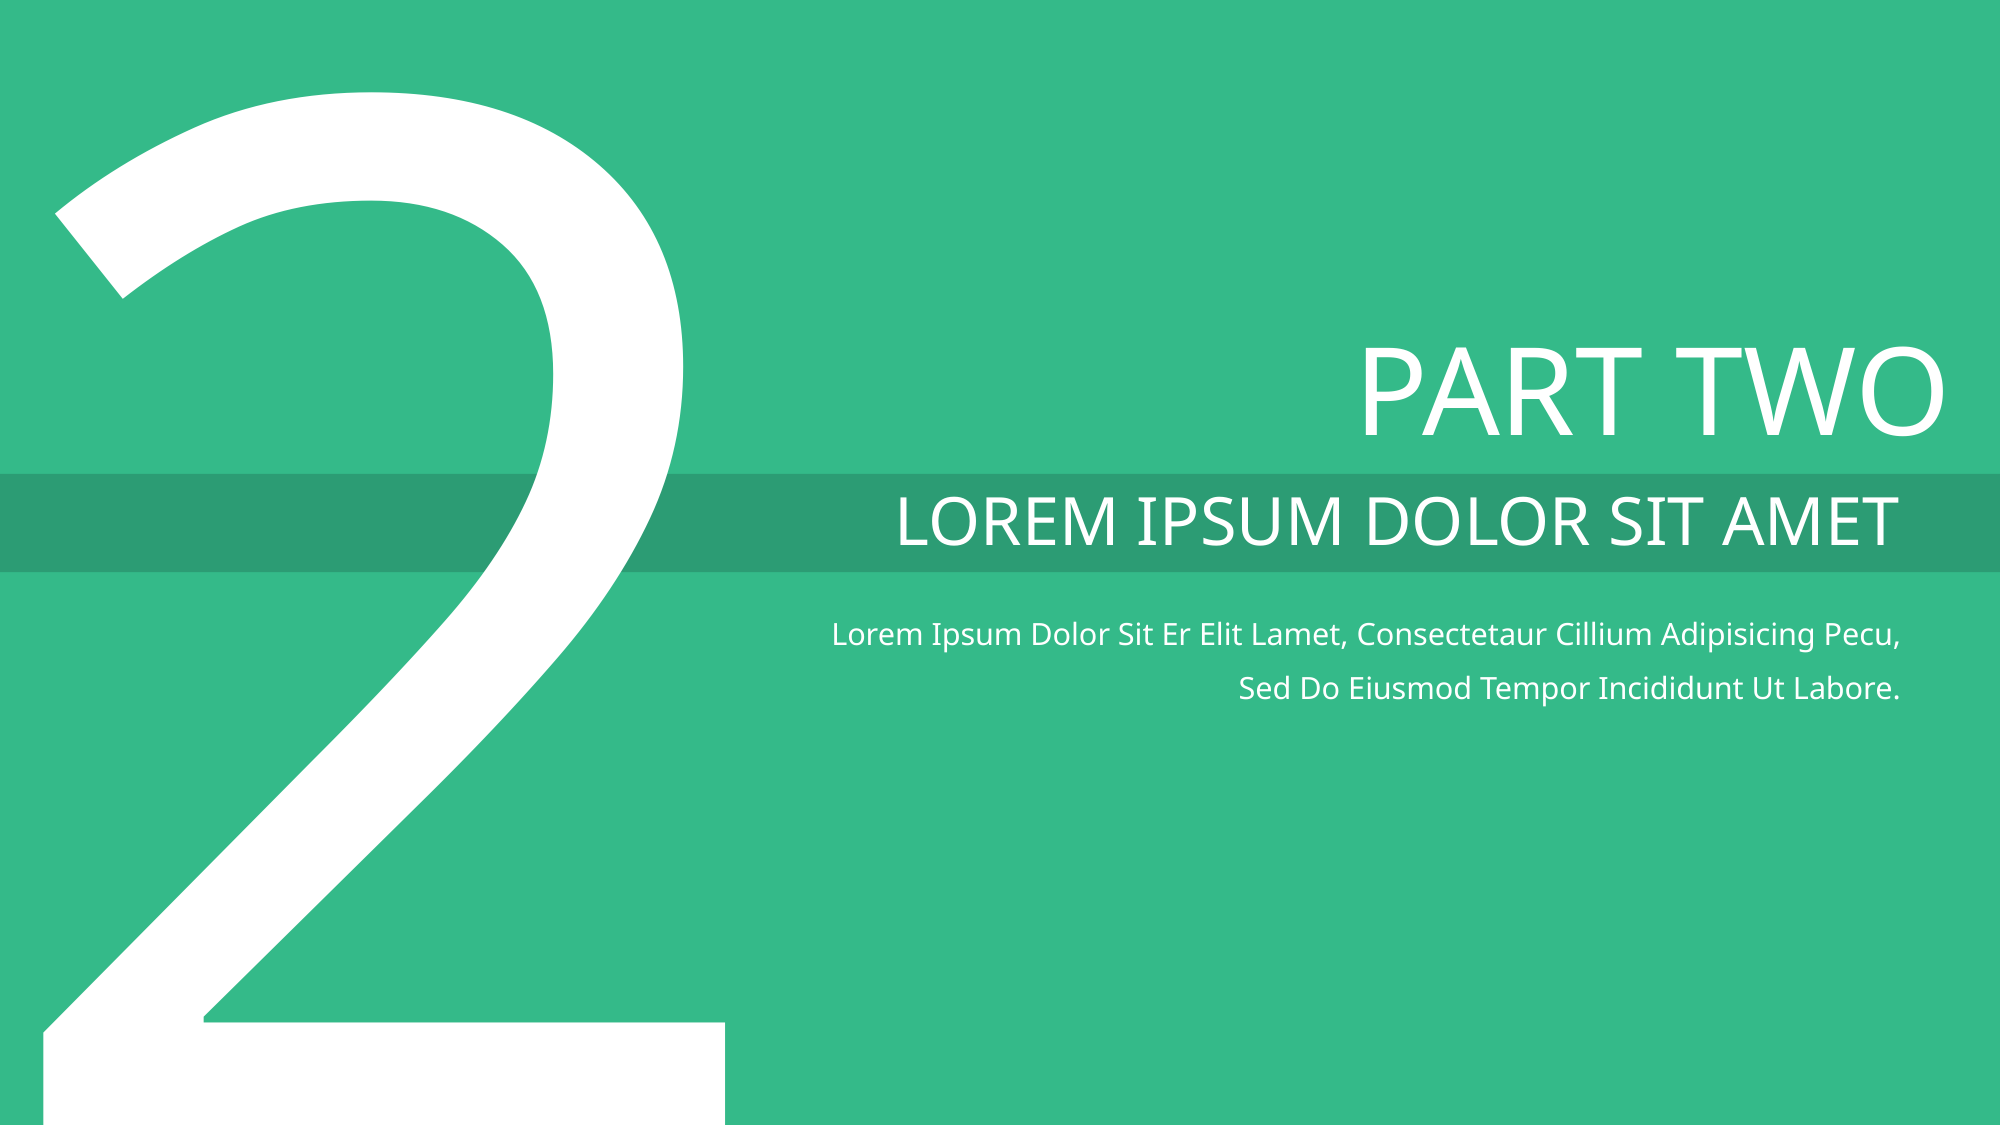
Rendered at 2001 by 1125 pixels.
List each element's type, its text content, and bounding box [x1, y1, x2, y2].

text_box [815, 473, 2000, 573]
text_box PART TWO [1339, 305, 1967, 467]
text_box 2 [0, 0, 815, 1125]
text_box Lorem Ipsum Dolor Sit Er Elit Lamet, Consectetaur Cillium Adipisicing Pecu, Sed Do Eiusmod Tempor Incididunt Ut Labore. [815, 588, 1916, 714]
text_box LOREM IPSUM DOLOR SIT AMET [815, 471, 1916, 567]
